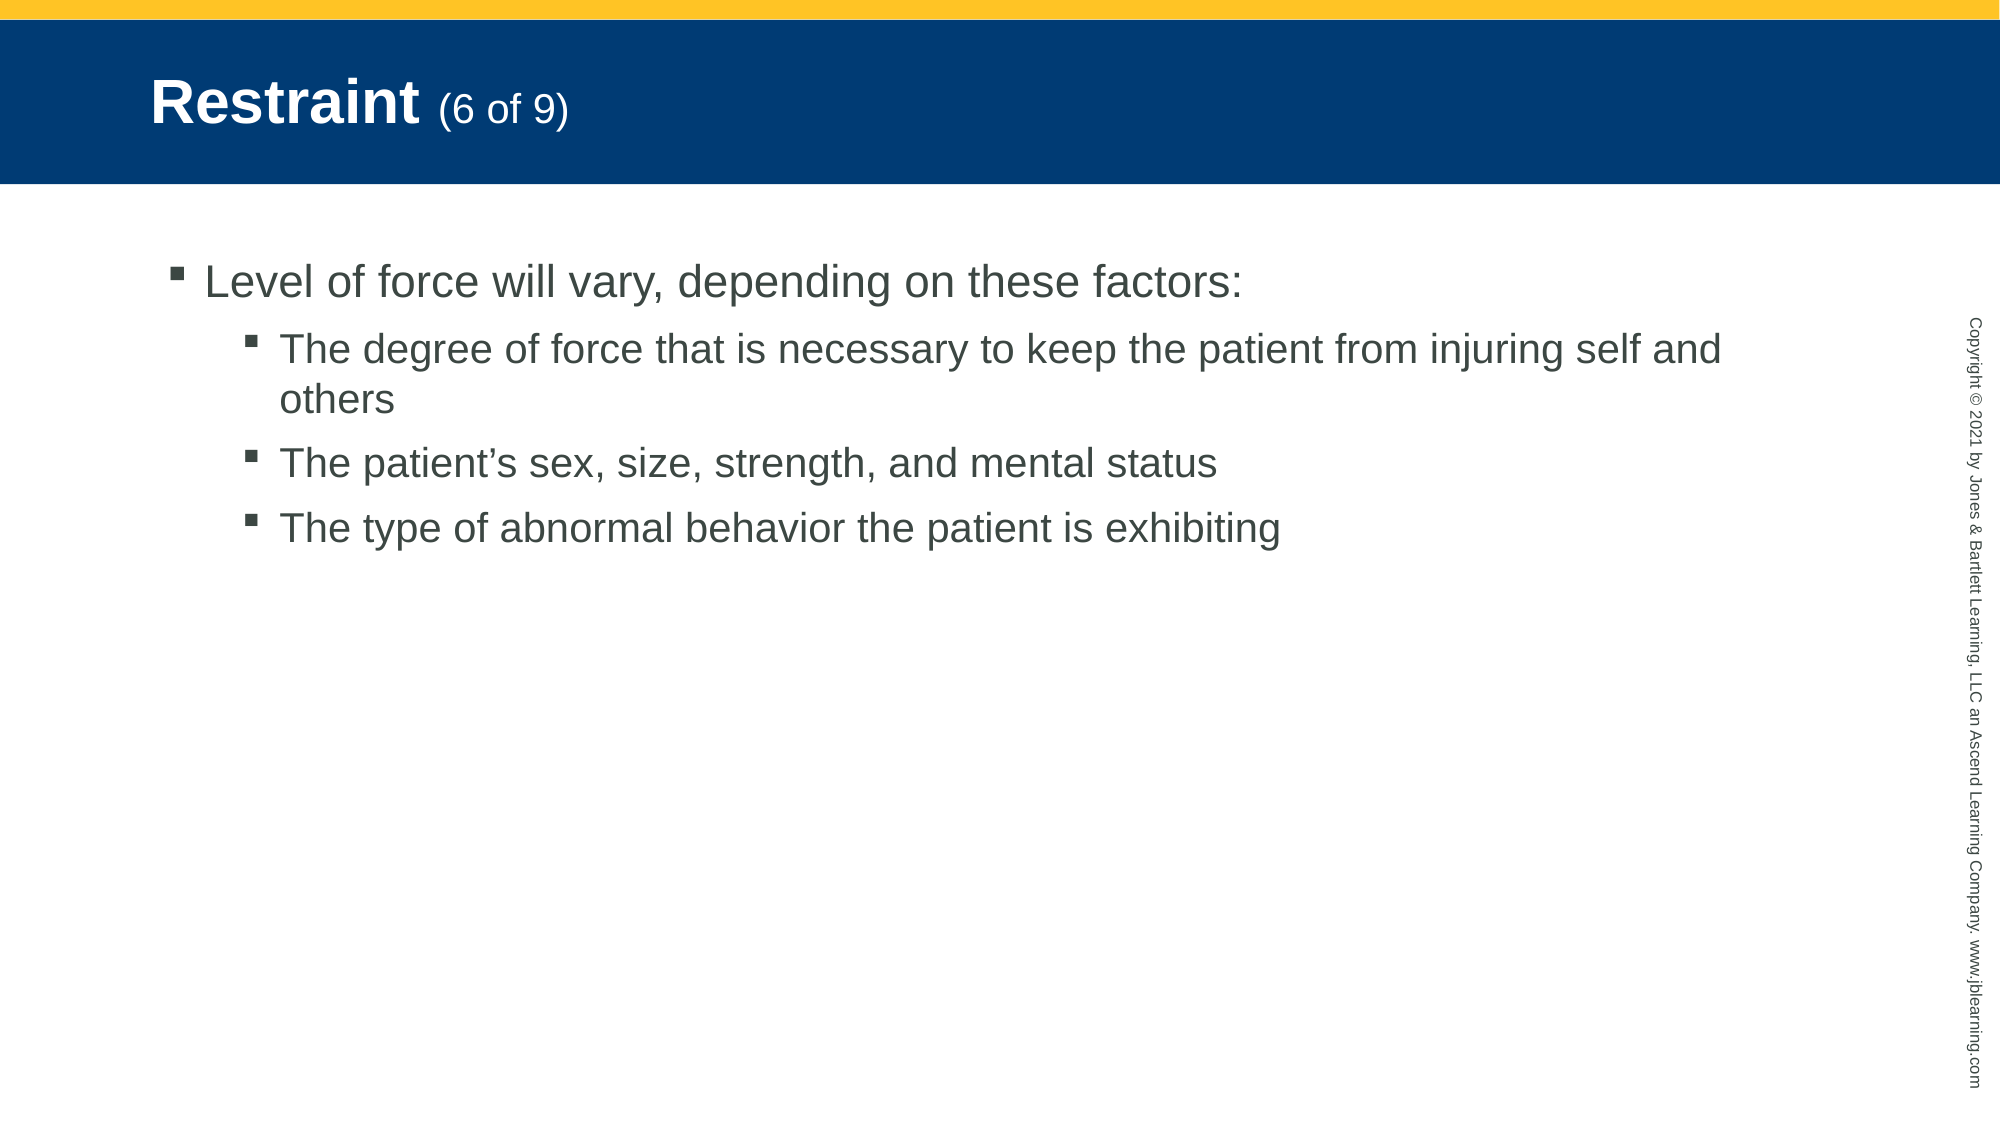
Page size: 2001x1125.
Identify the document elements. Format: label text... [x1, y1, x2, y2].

title Restraint (6 of 9) [0, 19, 2000, 185]
list Level of force will vary, depending on these factors: The degree of force that is necessary to keep the patient from injuring self and others The patient’s sex, size, strength, and mental status The type of abnormal behavior the patient is exhibiting [151, 244, 1840, 1016]
